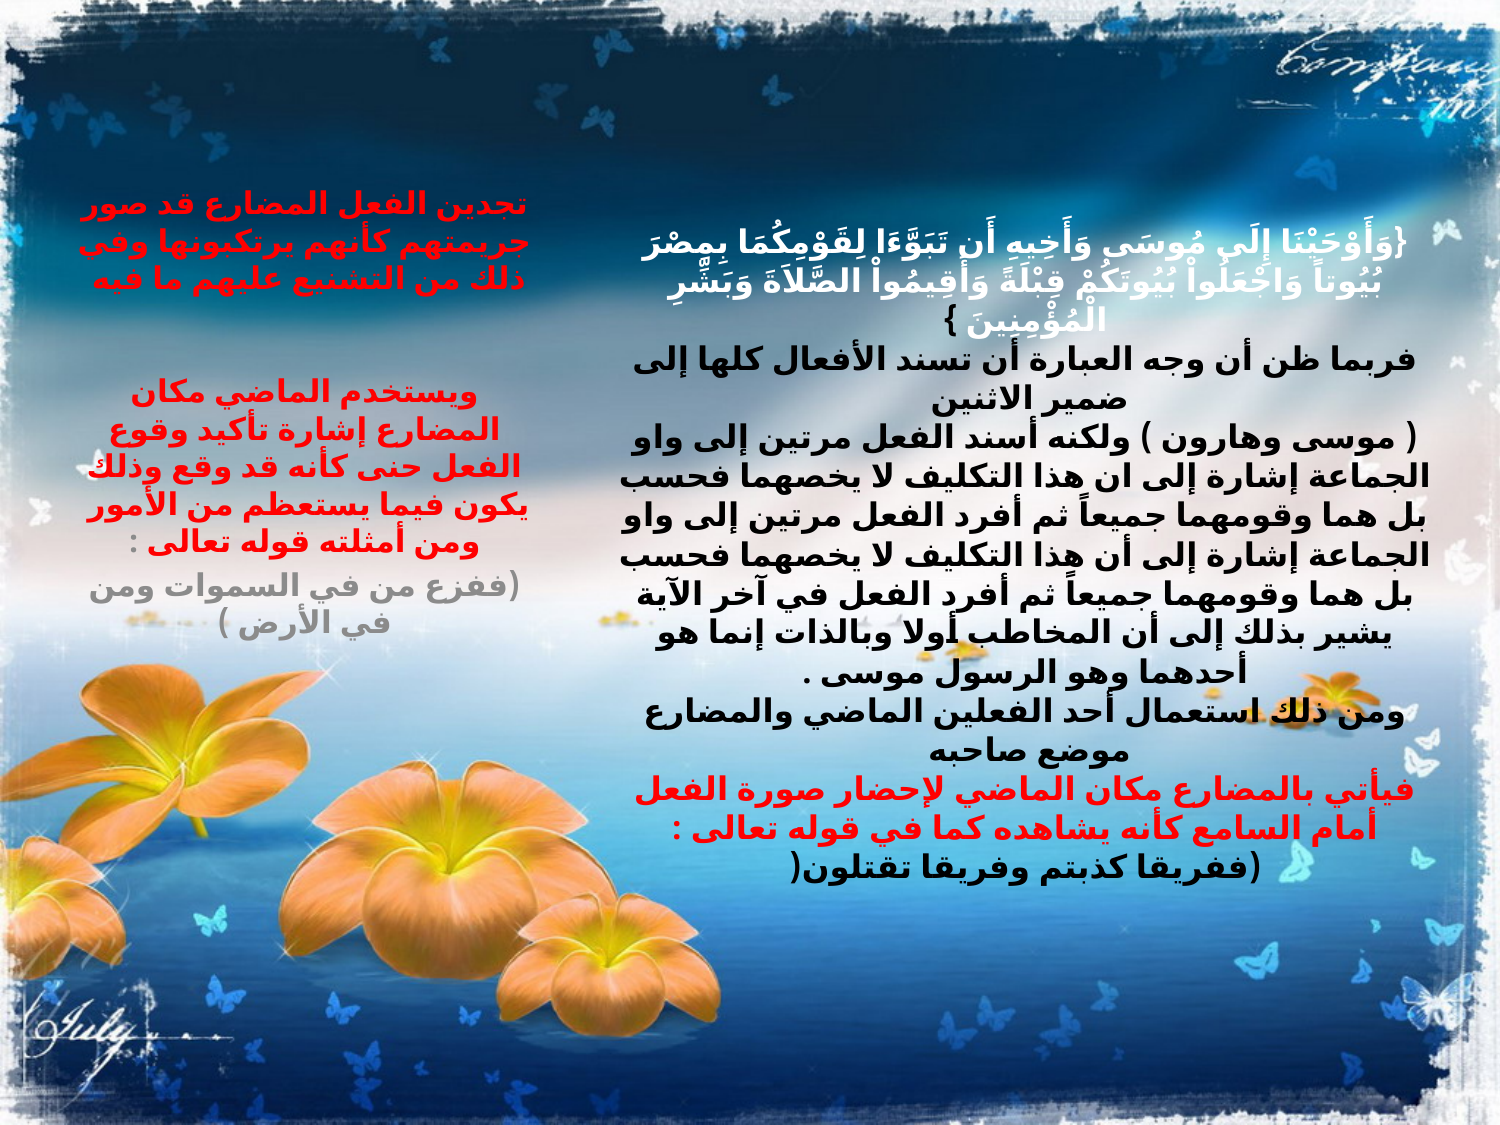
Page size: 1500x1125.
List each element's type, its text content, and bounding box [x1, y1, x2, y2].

picture [0, 0, 1500, 1125]
subtitle تجدين الفعل المضارع قد صور جريمتهم كأنهم يرتكبونها وفي ذلك من التشنيع عليهم ما فيه ويستخدم الماضي مكان المضارع إشارة تأكيد وقوع الفعل حنى كأنه قد وقع وذلك يكون فيما يستعظم من الأمور ومن أمثلته قوله تعالى : (ففزع من في السموات ومن في الأرض ) [58, 175, 551, 704]
title {وَأَوْحَيْنَا إِلَى مُوسَى وَأَخِيهِ أَن تَبَوَّءَا لِقَوْمِكُمَا بِمِصْرَ بُيُوتاً وَاجْعَلُواْ بُيُوتَكُمْ قِبْلَةً وَأَقِيمُواْ الصَّلاَةَ وَبَشِّرِ الْمُؤْمِنِينَ } فربما ظن أن وجه العبارة أن تسند الأفعال كلها إلى ضمير الاثنين ( موسى وهارون ) ولكنه أسند الفعل مرتين إلى واو الجماعة إشارة إلى ان هذا التكليف لا يخصهما فحسب بل هما وقومهما جميعاً ثم أفرد الفعل مرتين إلى واو الجماعة إشارة إلى أن هذا التكليف لا يخصهما فحسب بل هما وقومهما جميعاً ثم أفرد الفعل في آخر الآية يشير بذلك إلى أن المخاطب أولا وبالذات إنما هو أحدهما وهو الرسول موسى . ومن ذلك استعمال أحد الفعلين الماضي والمضارع موضع صاحبه فيأتي بالمضارع مكان الماضي لإحضار صورة الفعل أمام السامع كأنه يشاهده كما في قوله تعالى : (ففريقا كذبتم وفريقا تقتلون( [597, 210, 1454, 1043]
